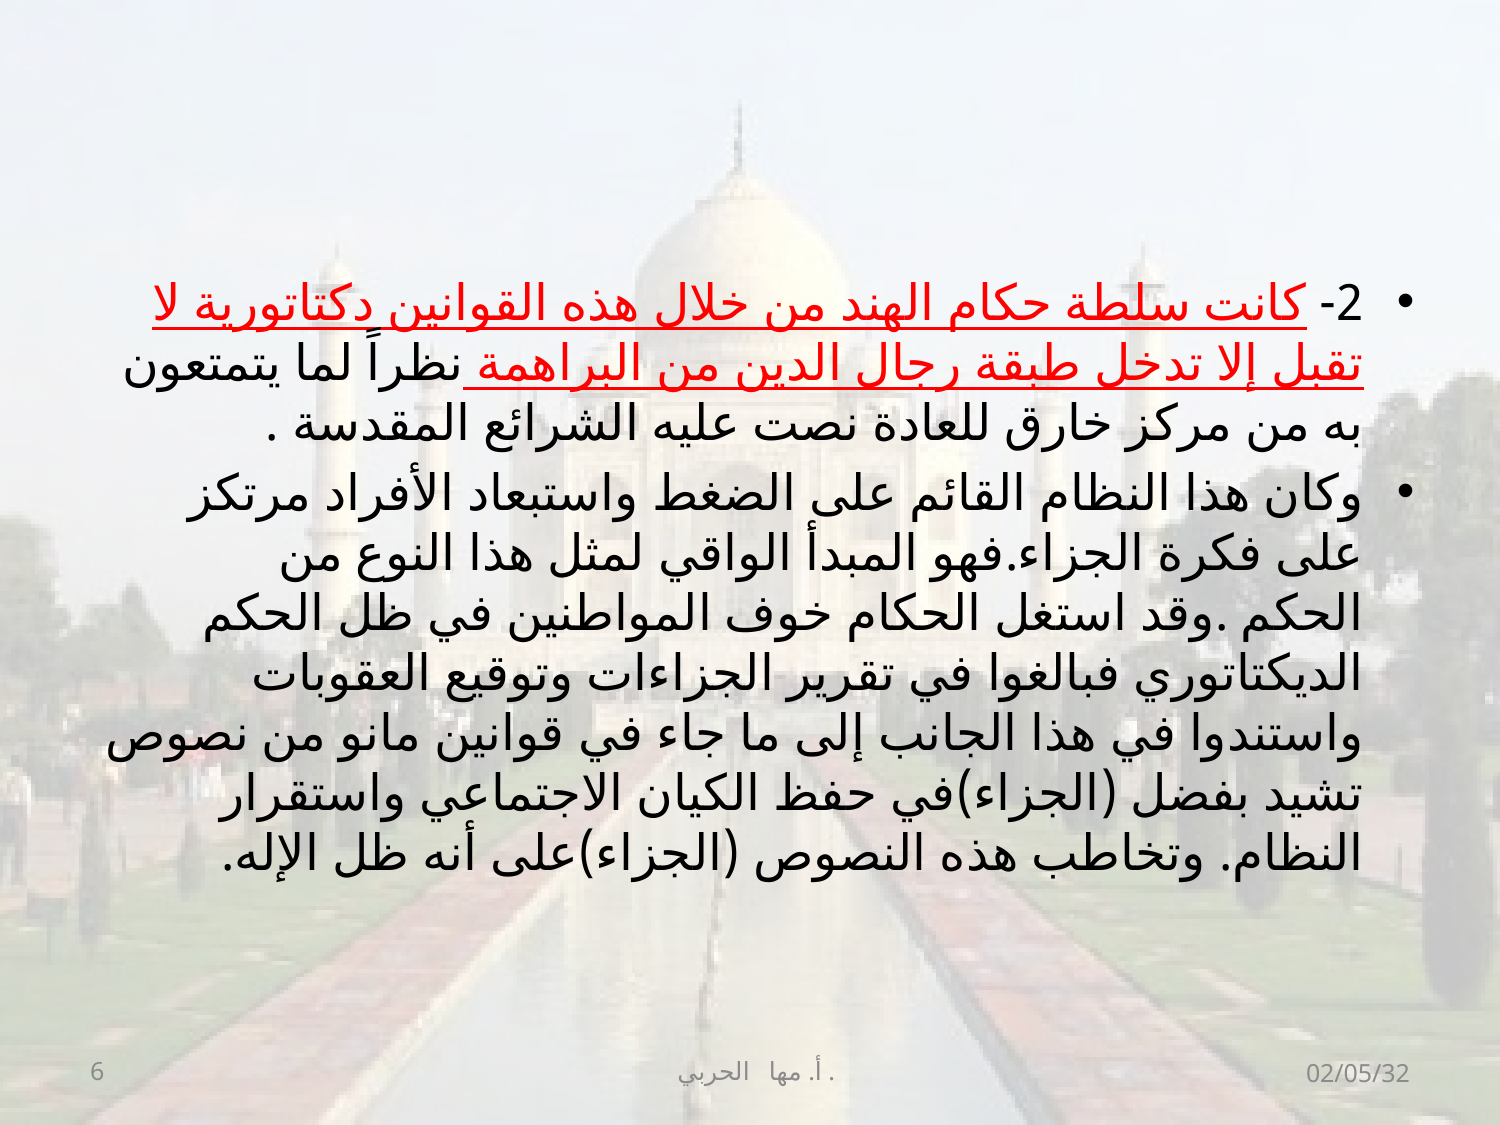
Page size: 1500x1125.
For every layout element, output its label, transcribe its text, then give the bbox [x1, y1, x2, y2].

slide_number 6 [75, 1042, 425, 1103]
list 2- كانت سلطة حكام الهند من خلال هذه القوانين دكتاتورية لا تقبل إلا تدخل طبقة رجال الدين من البراهمة نظراً لما يتمتعون به من مركز خارق للعادة نصت عليه الشرائع المقدسة . وكان هذا النظام القائم على الضغط واستبعاد الأفراد مرتكز على فكرة الجزاء.فهو المبدأ الواقي لمثل هذا النوع من الحكم .وقد استغل الحكام خوف المواطنين في ظل الحكم الديكتاتوري فبالغوا في تقرير الجزاءات وتوقيع العقوبات واستندوا في هذا الجانب إلى ما جاء في قوانين مانو من نصوص تشيد بفضل (الجزاء)في حفظ الكيان الاجتماعي واستقرار النظام. وتخاطب هذه النصوص (الجزاء)على أنه ظل الإله. [75, 262, 1425, 1005]
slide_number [1074, 1042, 1425, 1103]
footer أ. مها الحربي . [512, 1042, 988, 1103]
